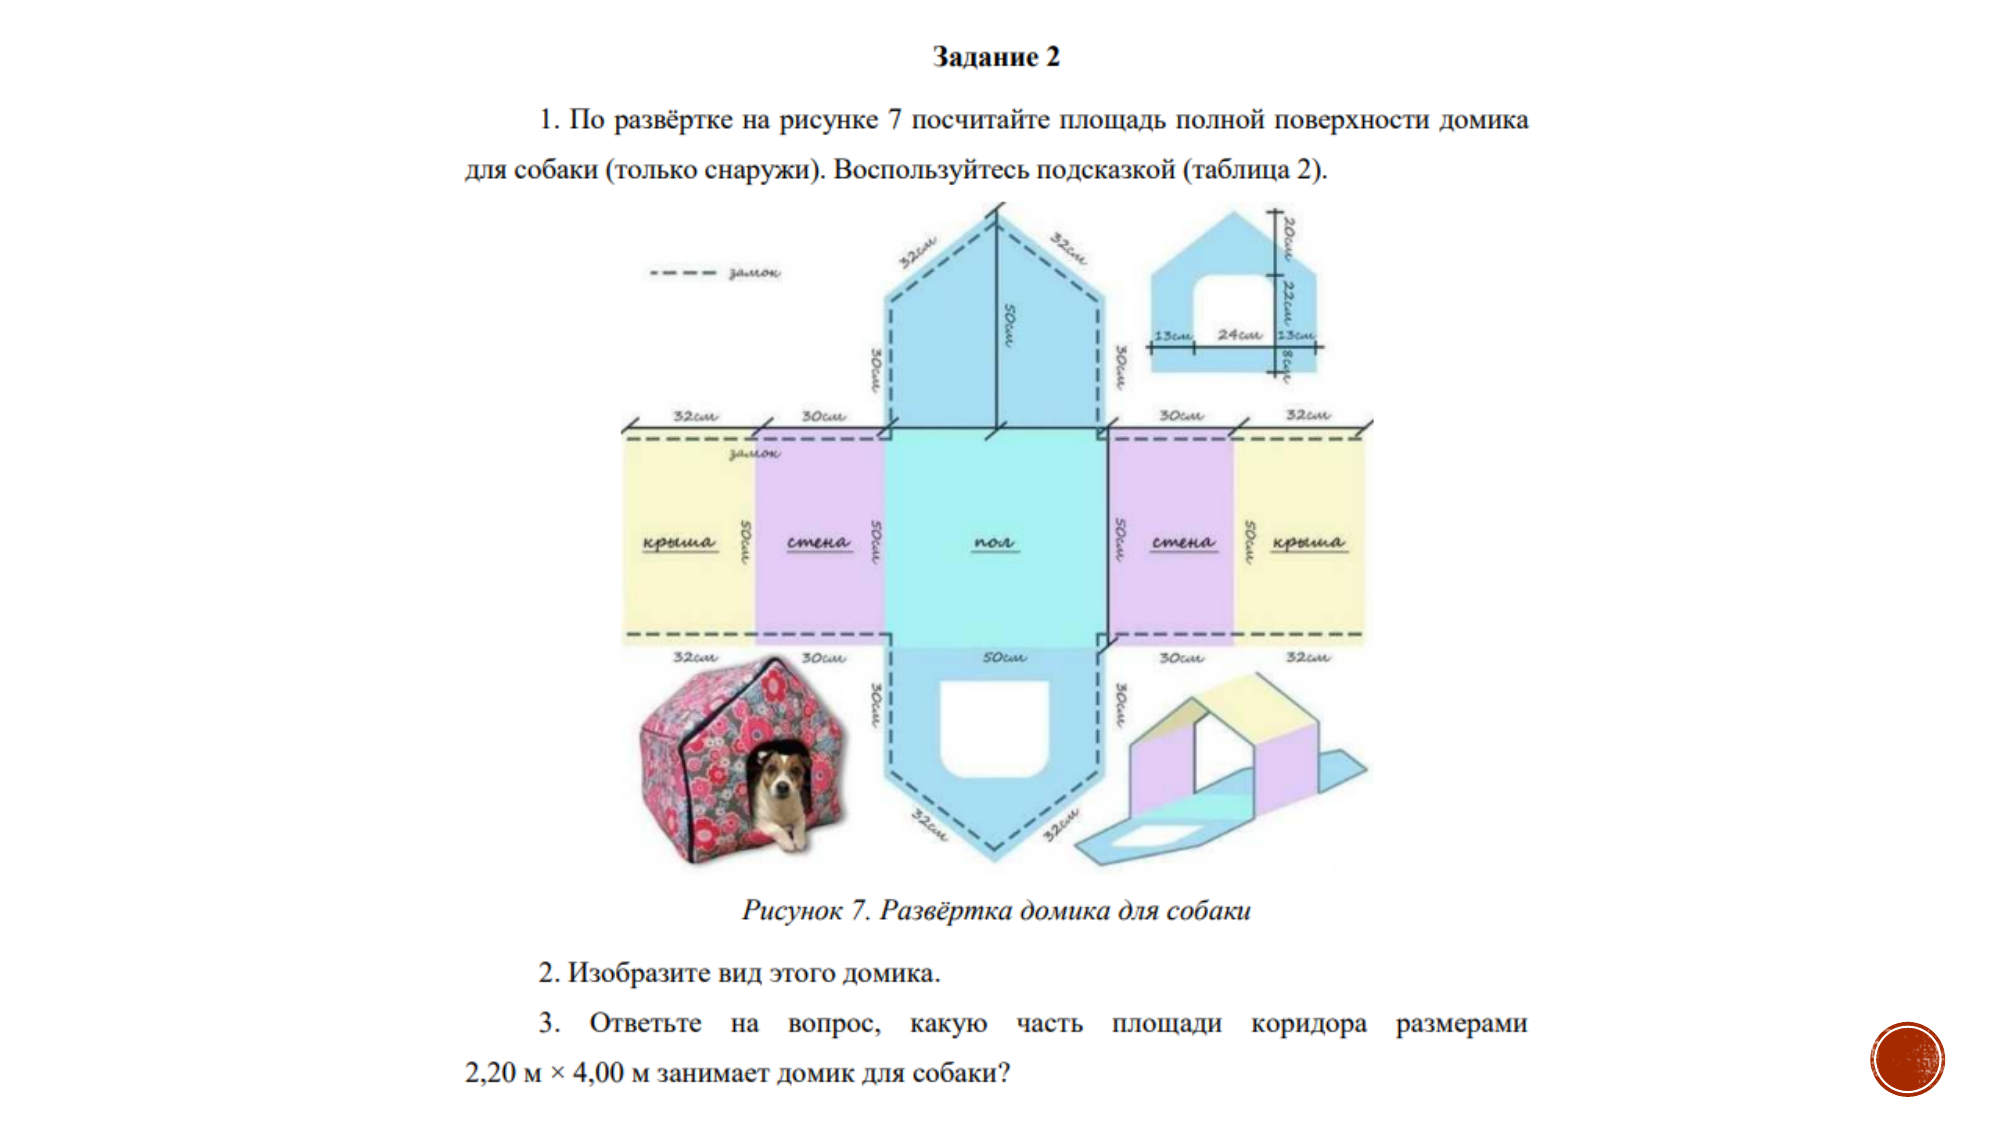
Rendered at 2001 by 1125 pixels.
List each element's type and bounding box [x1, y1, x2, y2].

picture [432, 24, 1568, 1101]
